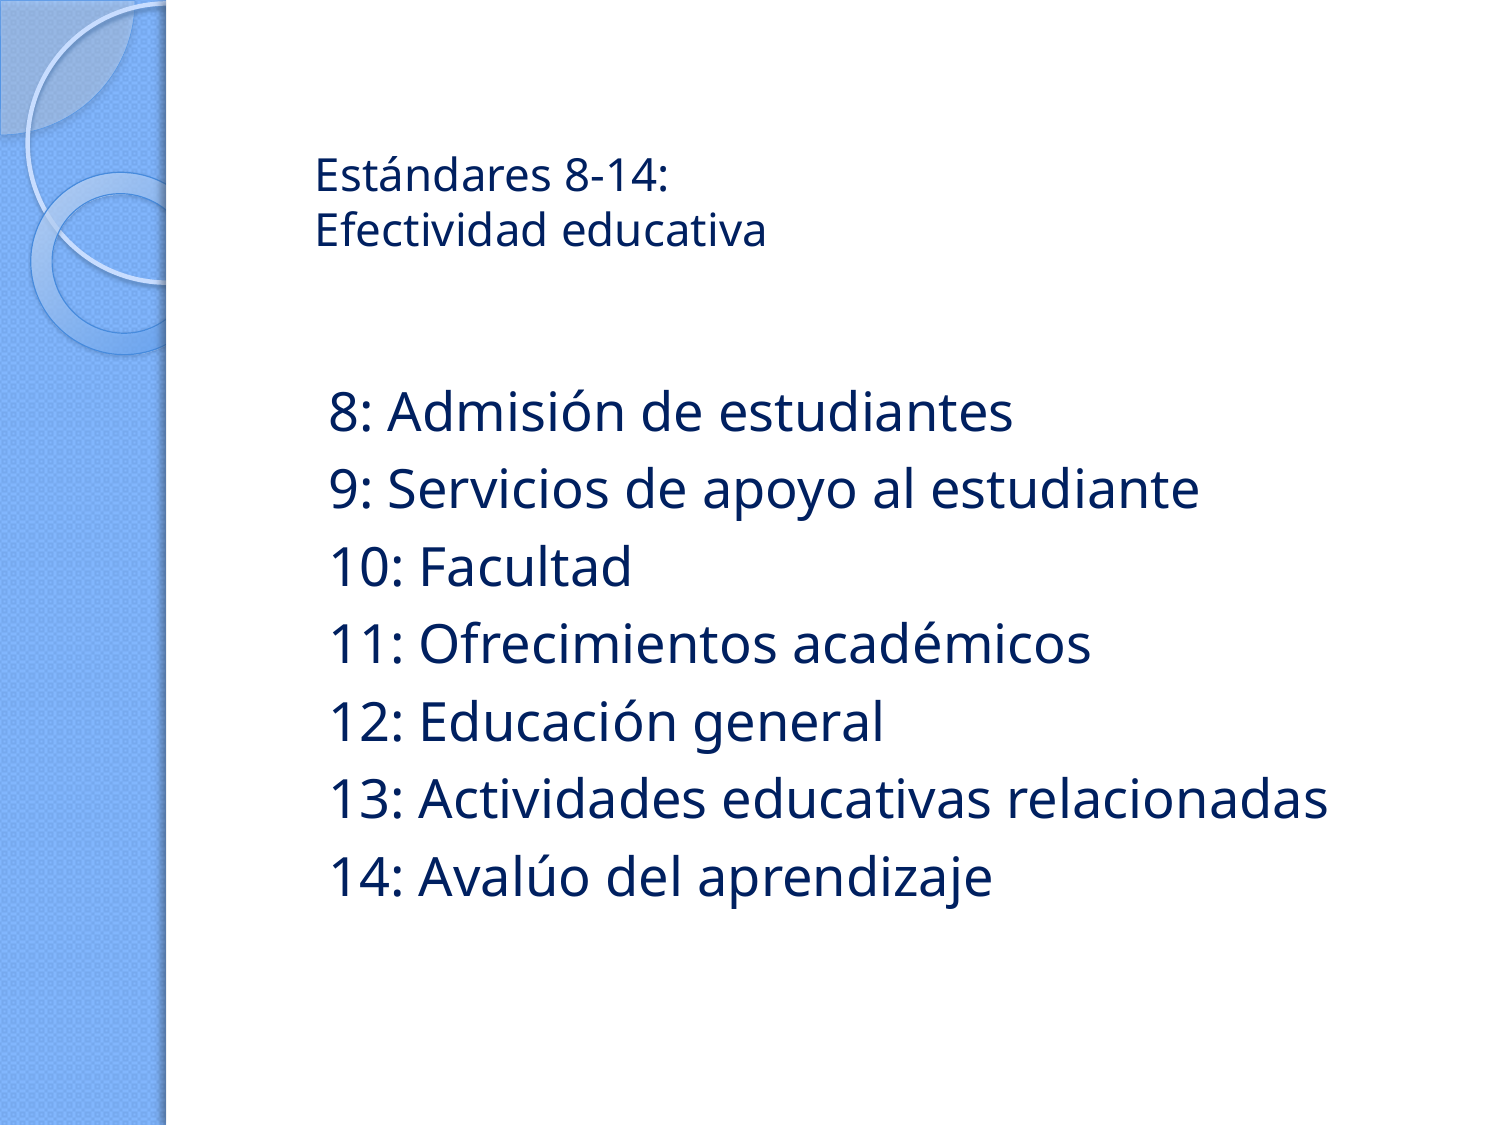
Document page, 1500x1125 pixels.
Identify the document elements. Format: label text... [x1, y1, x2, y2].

list 8: Admisión de estudiantes 9: Servicios de apoyo al estudiante 10: Facultad 11: Ofrecimientos académicos 12: Educación general 13: Actividades educativas relacionadas 14: Avalúo del aprendizaje [300, 287, 1400, 1005]
title Estándares 8-14: Efectividad educativa [300, 137, 1425, 325]
